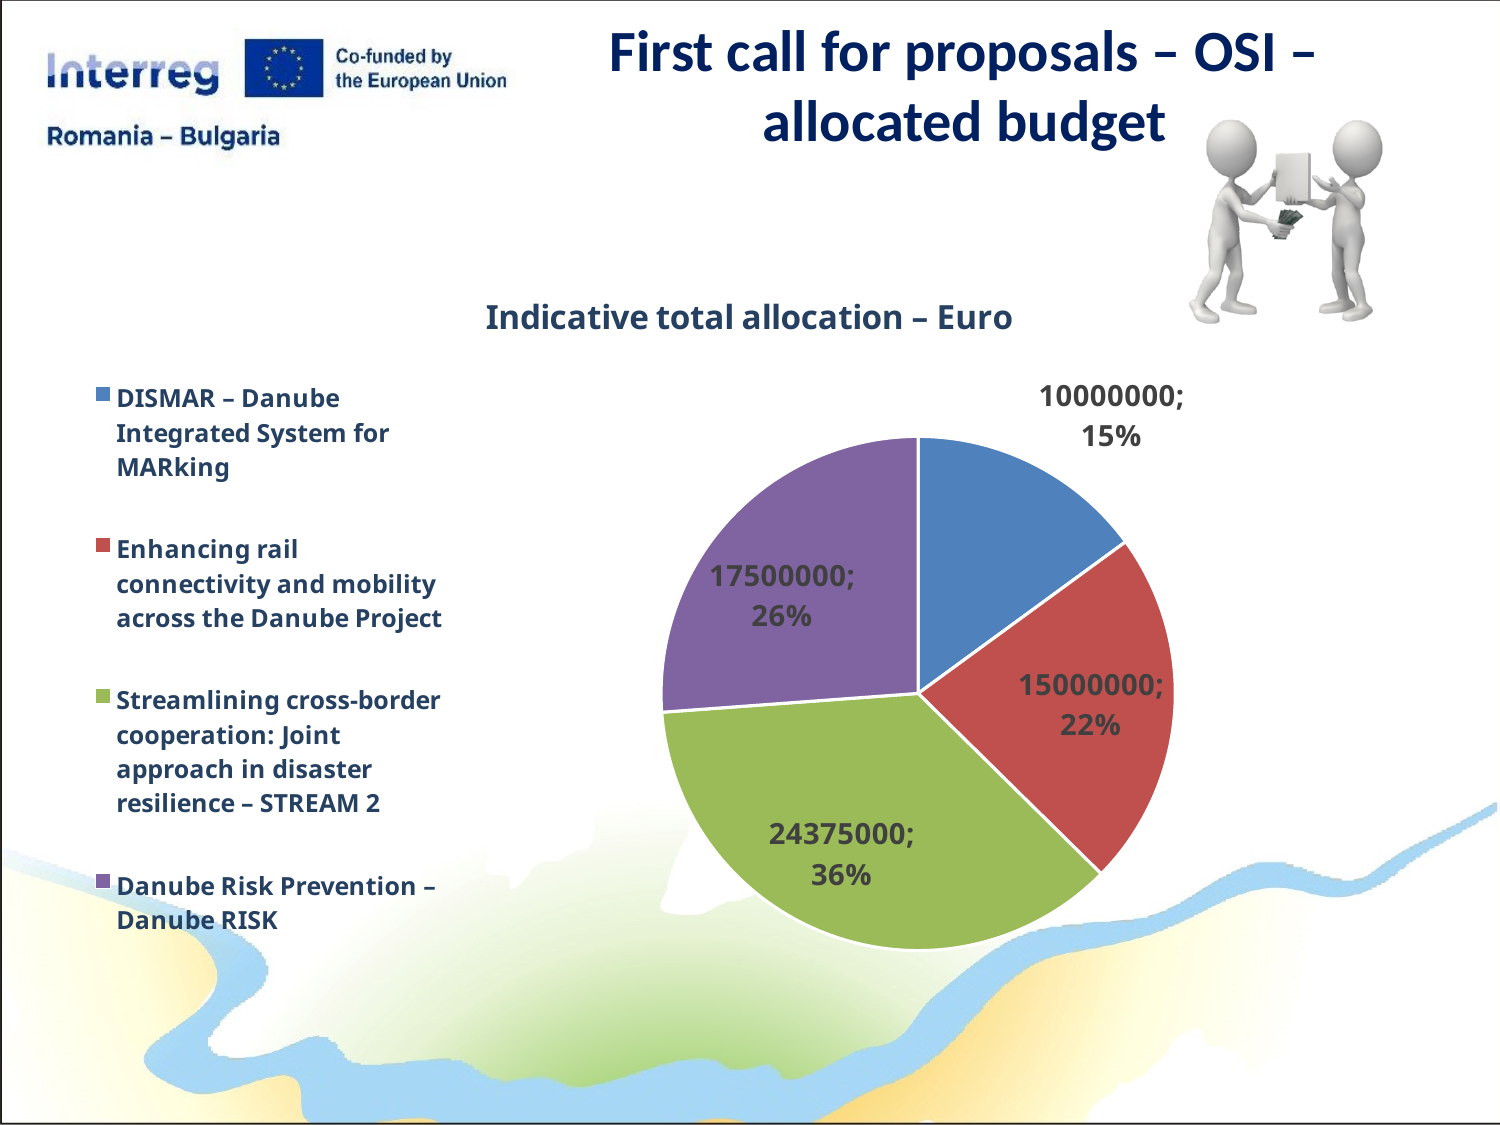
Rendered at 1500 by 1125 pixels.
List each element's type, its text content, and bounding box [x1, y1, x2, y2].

chart [74, 262, 1426, 1006]
title First call for proposals – OSI – allocated budget [519, 28, 1413, 138]
picture [0, 0, 1500, 1125]
